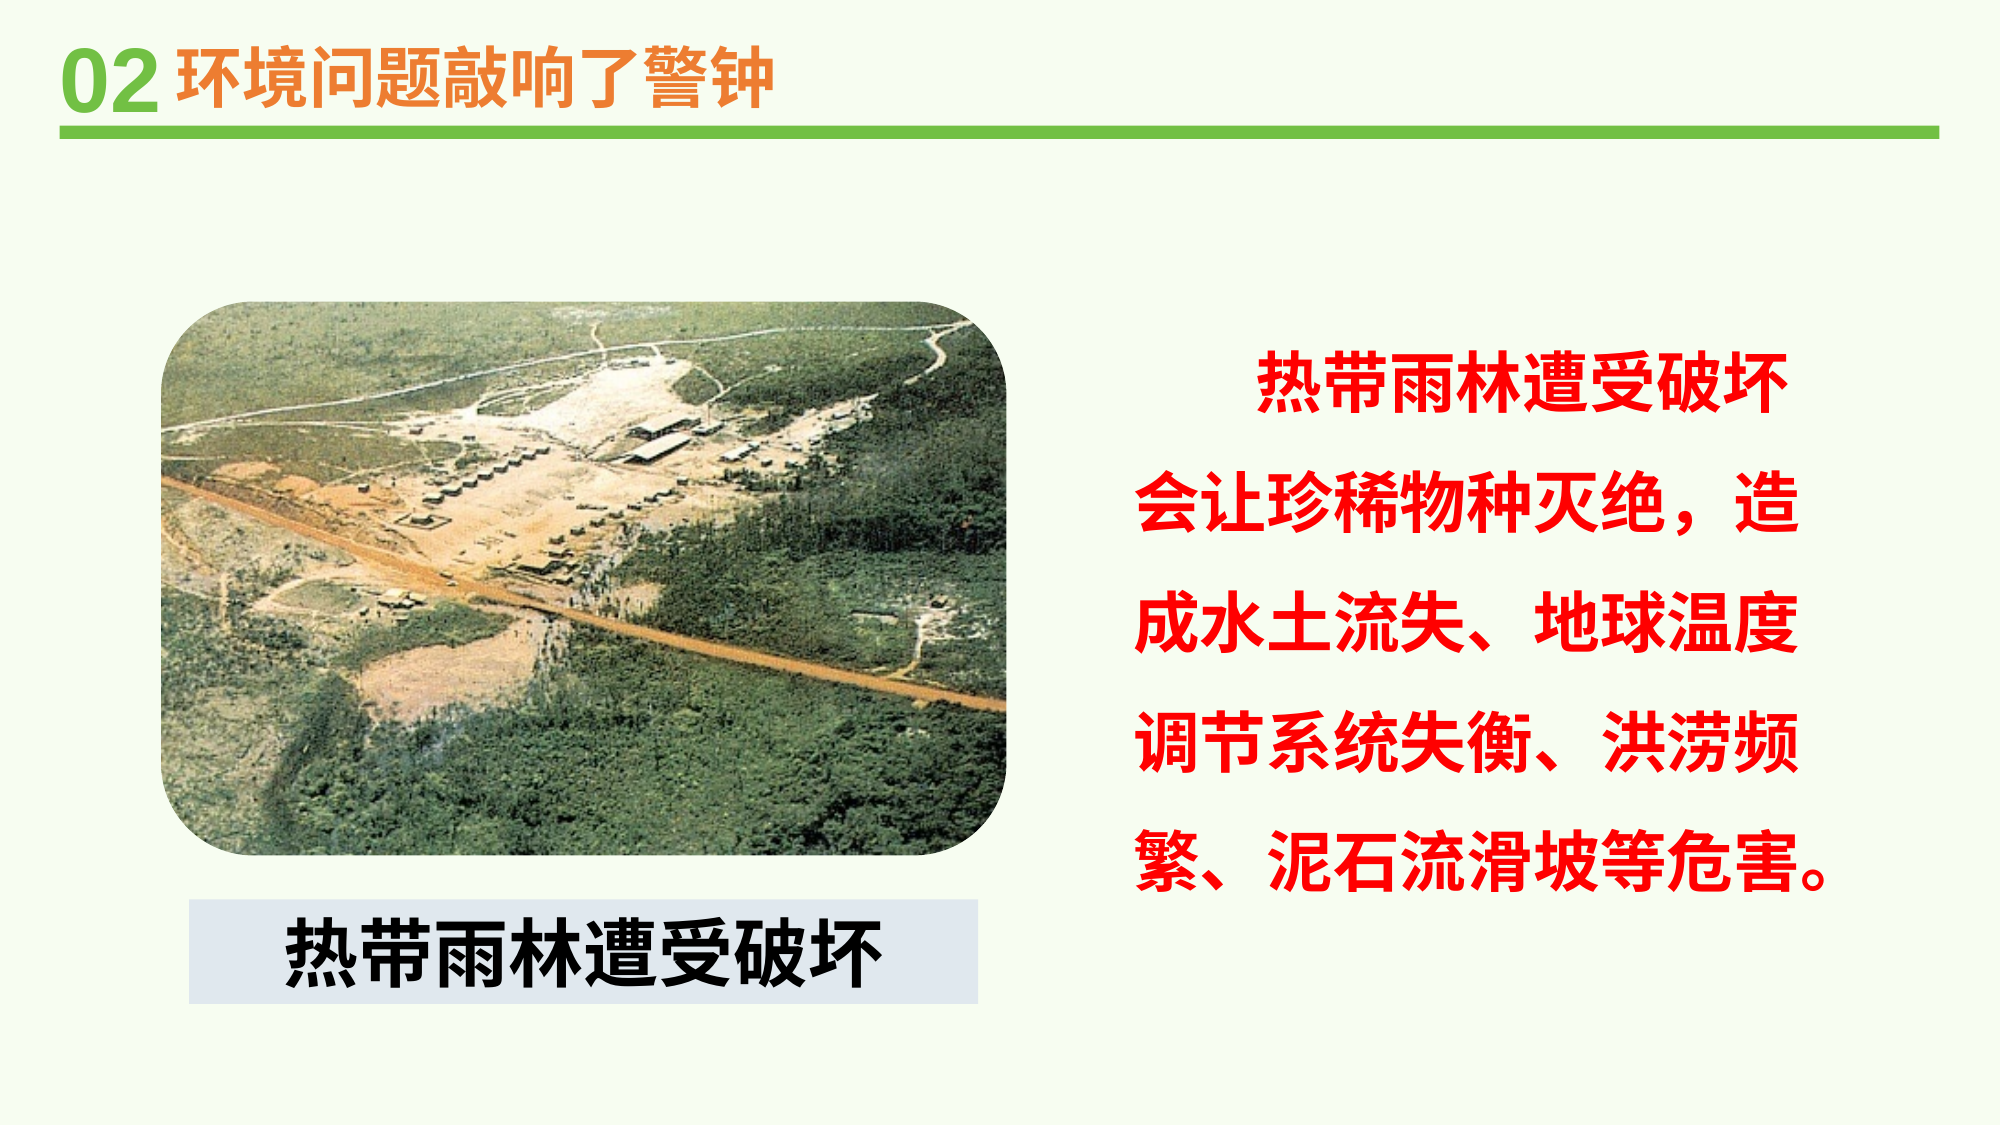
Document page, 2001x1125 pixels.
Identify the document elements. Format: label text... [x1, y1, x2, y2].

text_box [160, 301, 1007, 1006]
text_box 02 [59, 24, 161, 128]
text_box [59, 125, 1940, 140]
text_box 环境问题敲响了警钟 [161, 28, 811, 123]
text_box 热带雨林遭受破坏会让珍稀物种灭绝，造成水土流失、地球温度调节系统失衡、洪涝频繁、泥石流滑坡等危害。 [1118, 293, 1836, 908]
